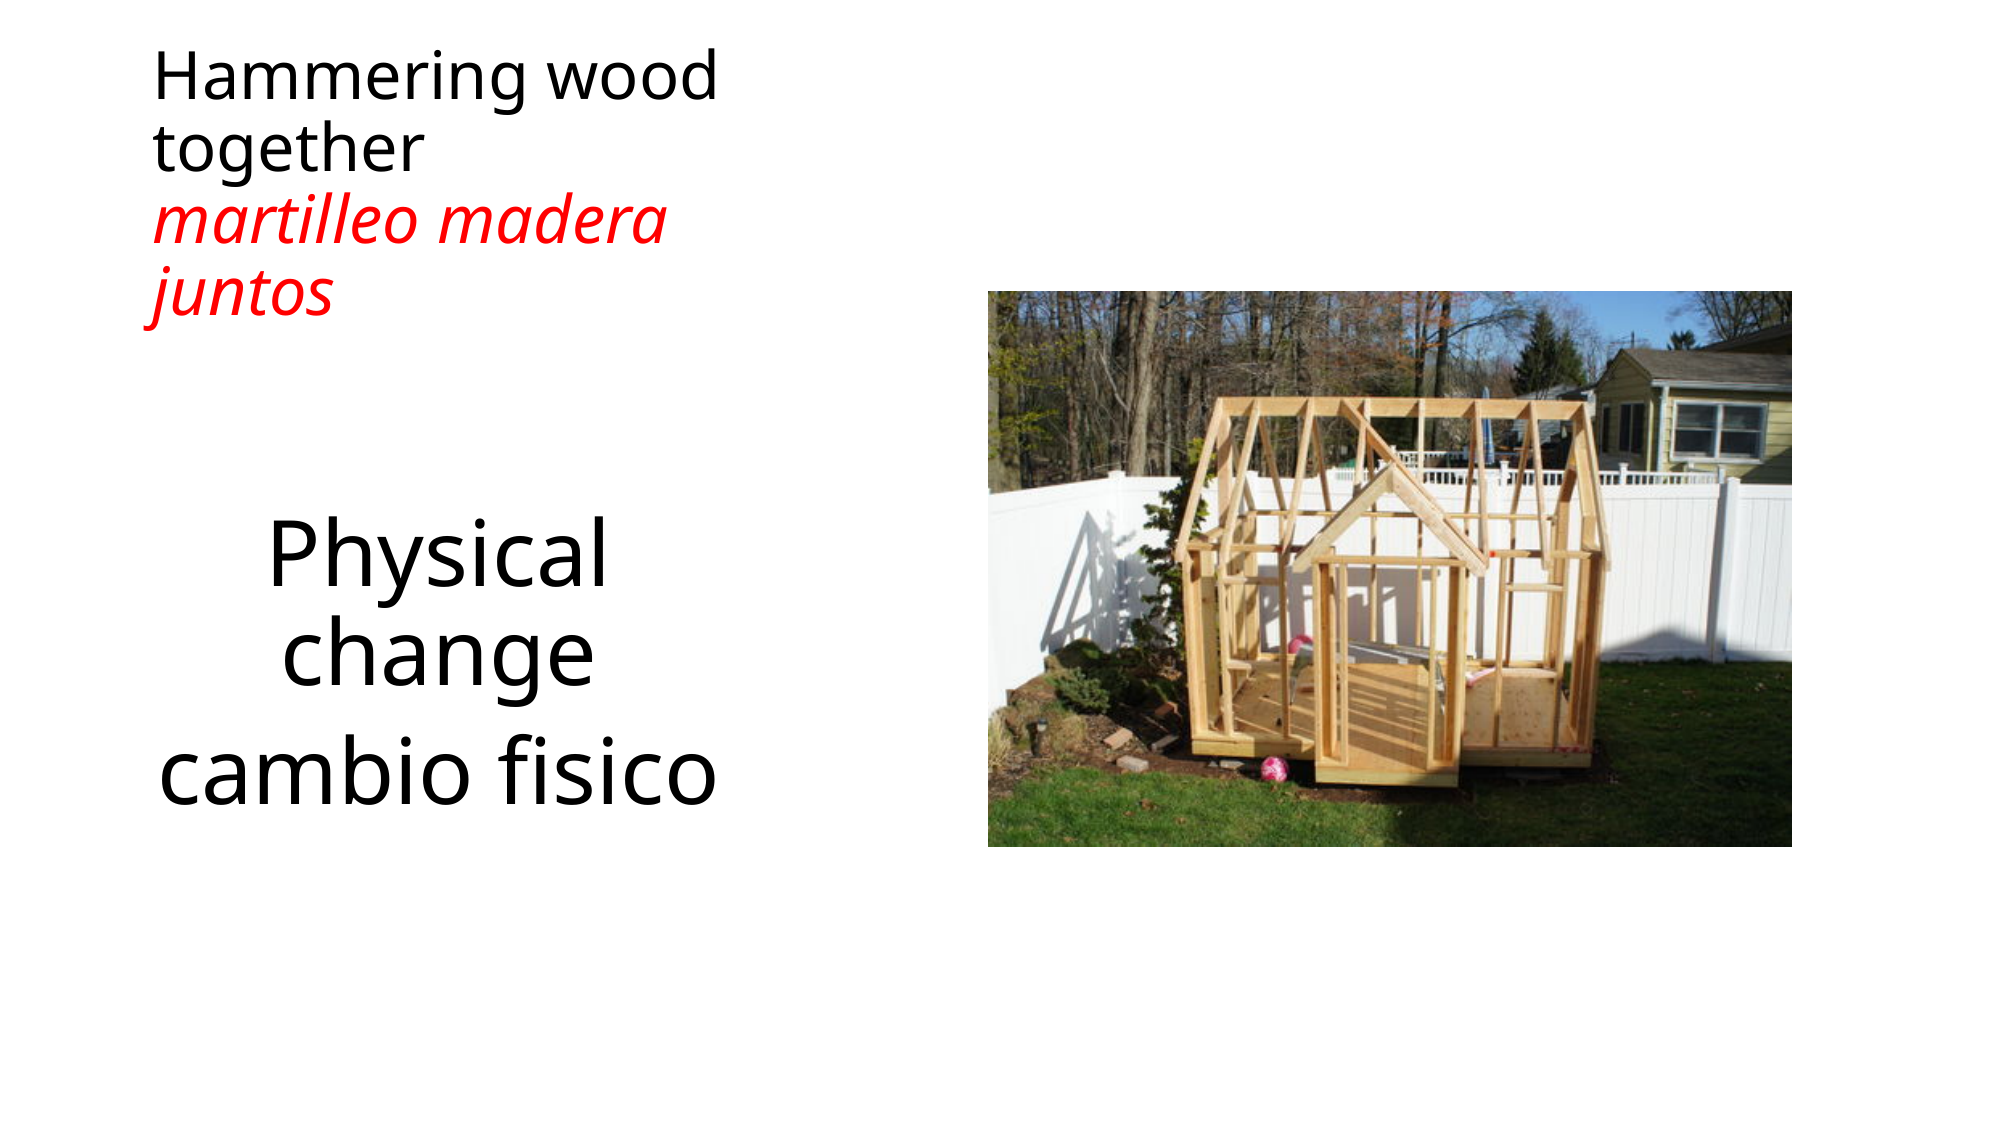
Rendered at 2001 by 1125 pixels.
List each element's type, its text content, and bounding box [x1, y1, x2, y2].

title Hammering wood together martilleo madera juntos [137, 75, 783, 338]
list Physical change cambio fisico [116, 499, 762, 1125]
picture [988, 291, 1792, 847]
